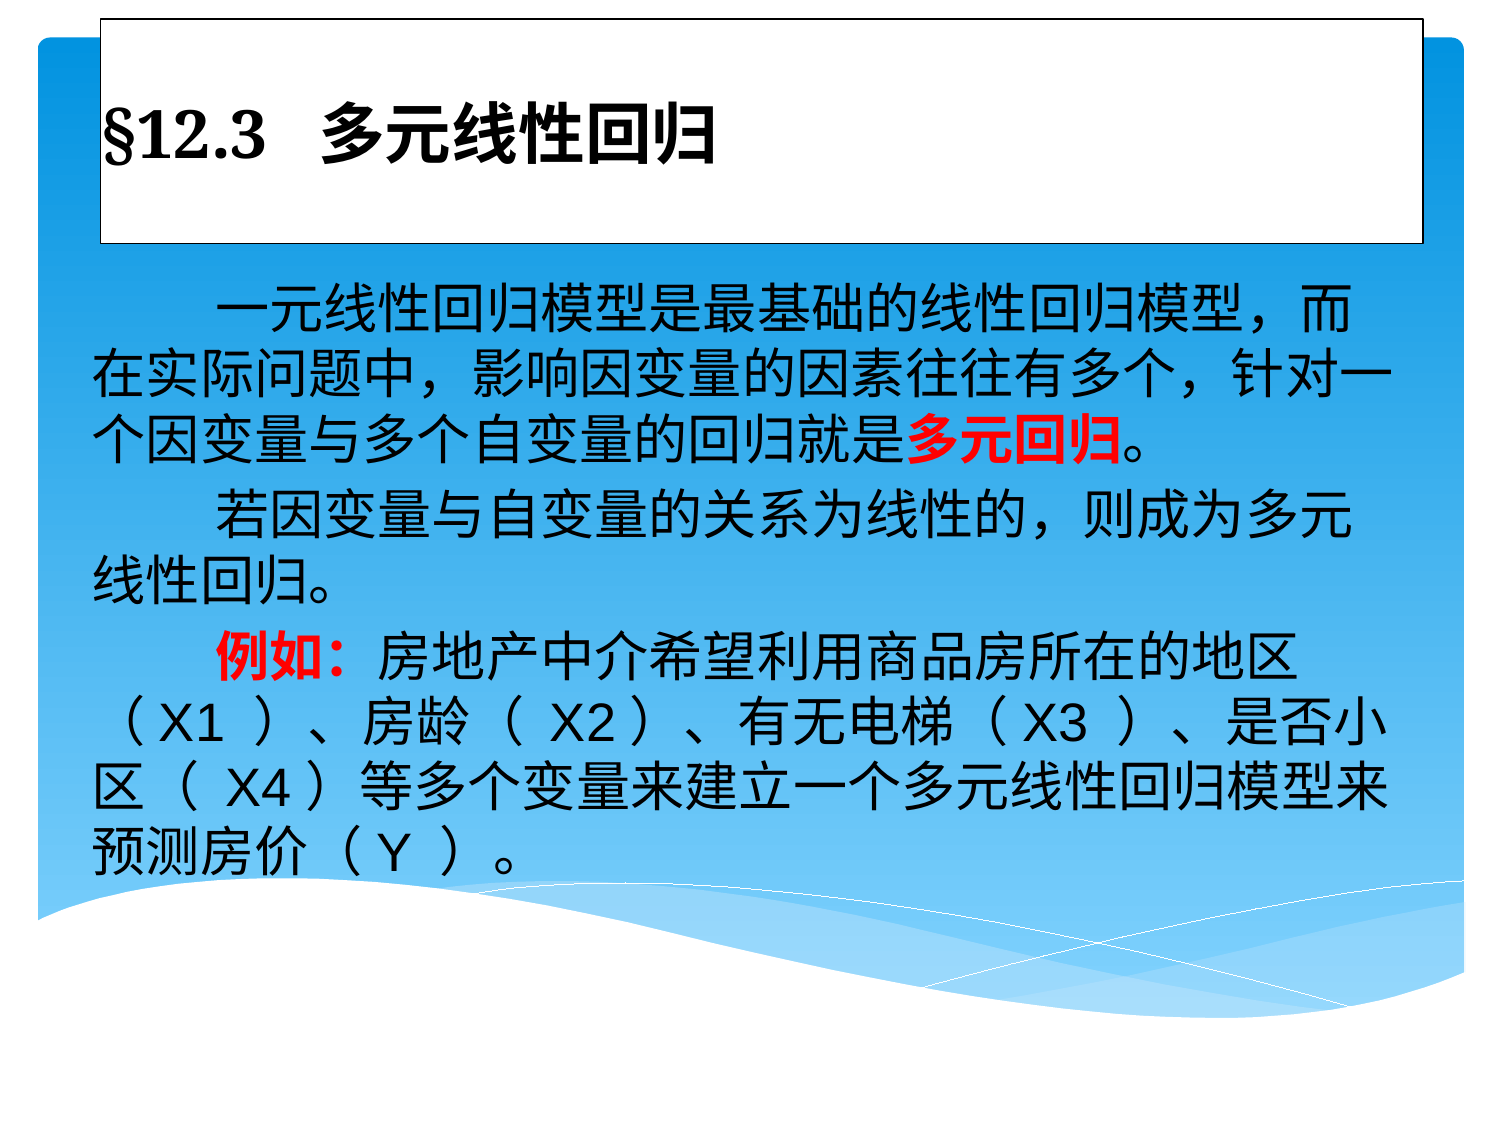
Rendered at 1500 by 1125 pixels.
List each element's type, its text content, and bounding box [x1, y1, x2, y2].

text_box 一元线性回归模型是最基础的线性回归模型，而在实际问题中，影响因变量的因素往往有多个，针对一个因变量与多个自变量的回归就是多元回归。 若因变量与自变量的关系为线性的，则成为多元线性回归。 例如：房地产中介希望利用商品房所在的地区（X1 ）、房龄（ X2）、有无电梯（X3 ）、是否小区（ X4）等多个变量来建立一个多元线性回归模型来预测房价（Y ）。 [76, 267, 1424, 953]
title §12.3 多元线性回归 [100, 19, 1424, 244]
